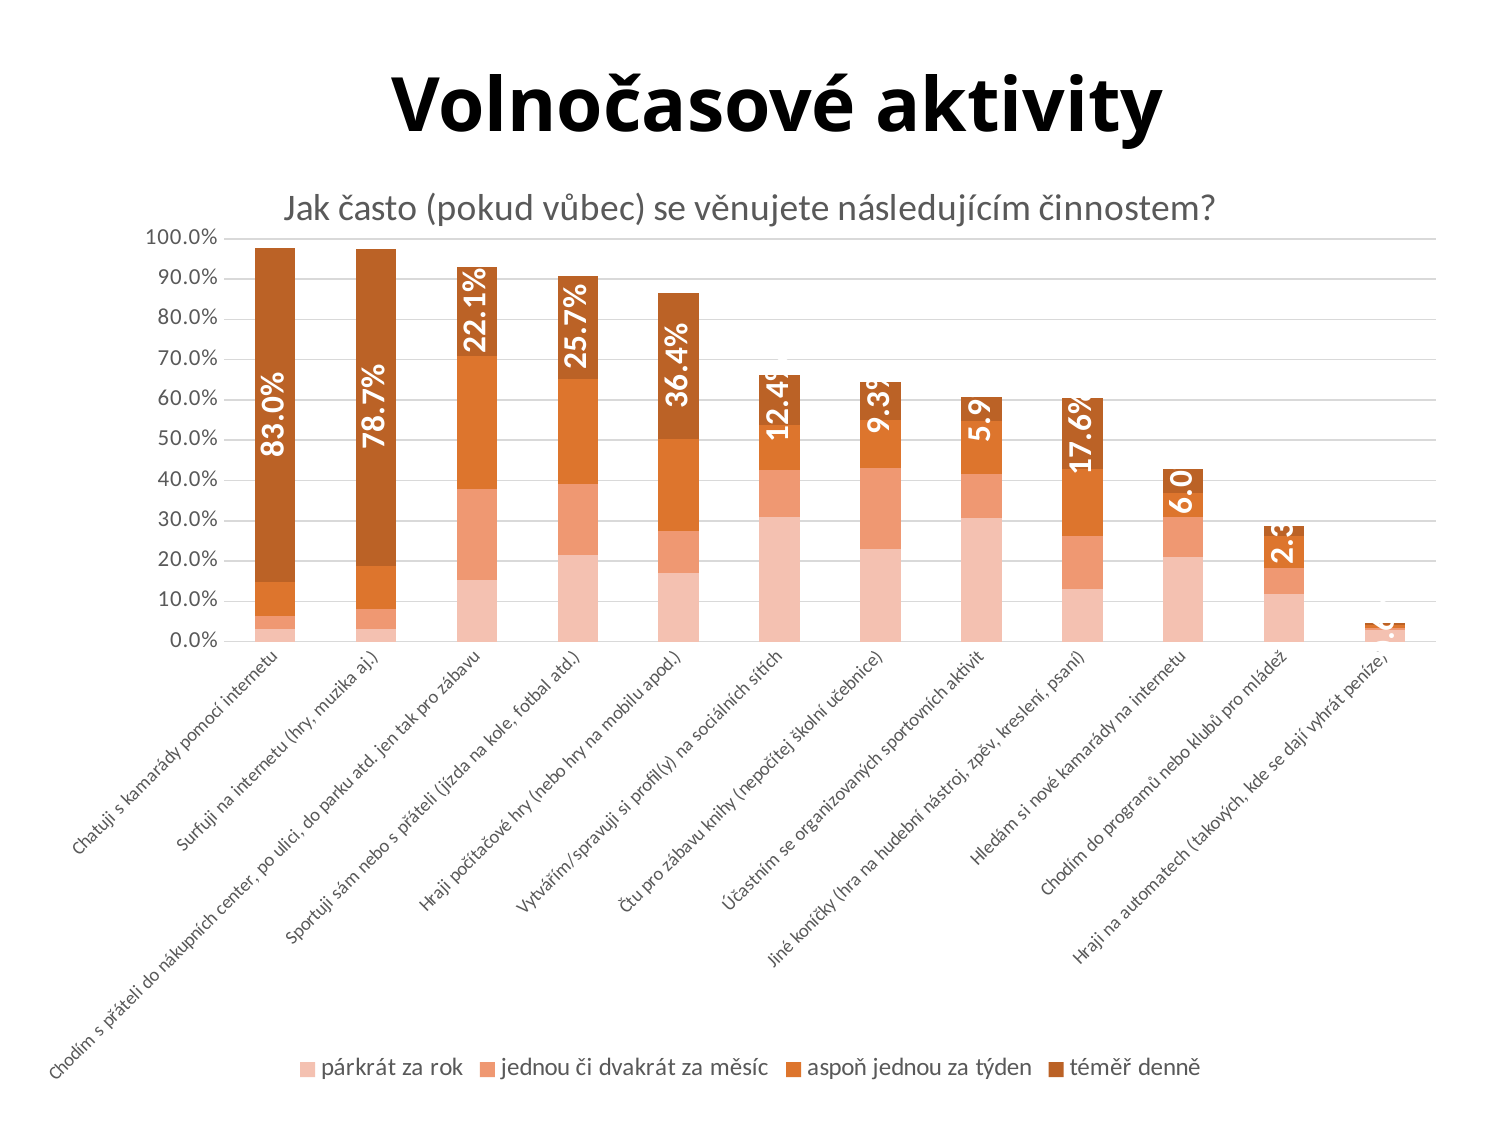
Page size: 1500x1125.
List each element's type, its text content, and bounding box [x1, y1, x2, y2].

chart [40, 154, 1461, 1089]
title Volnočasové aktivity [103, 59, 1397, 154]
